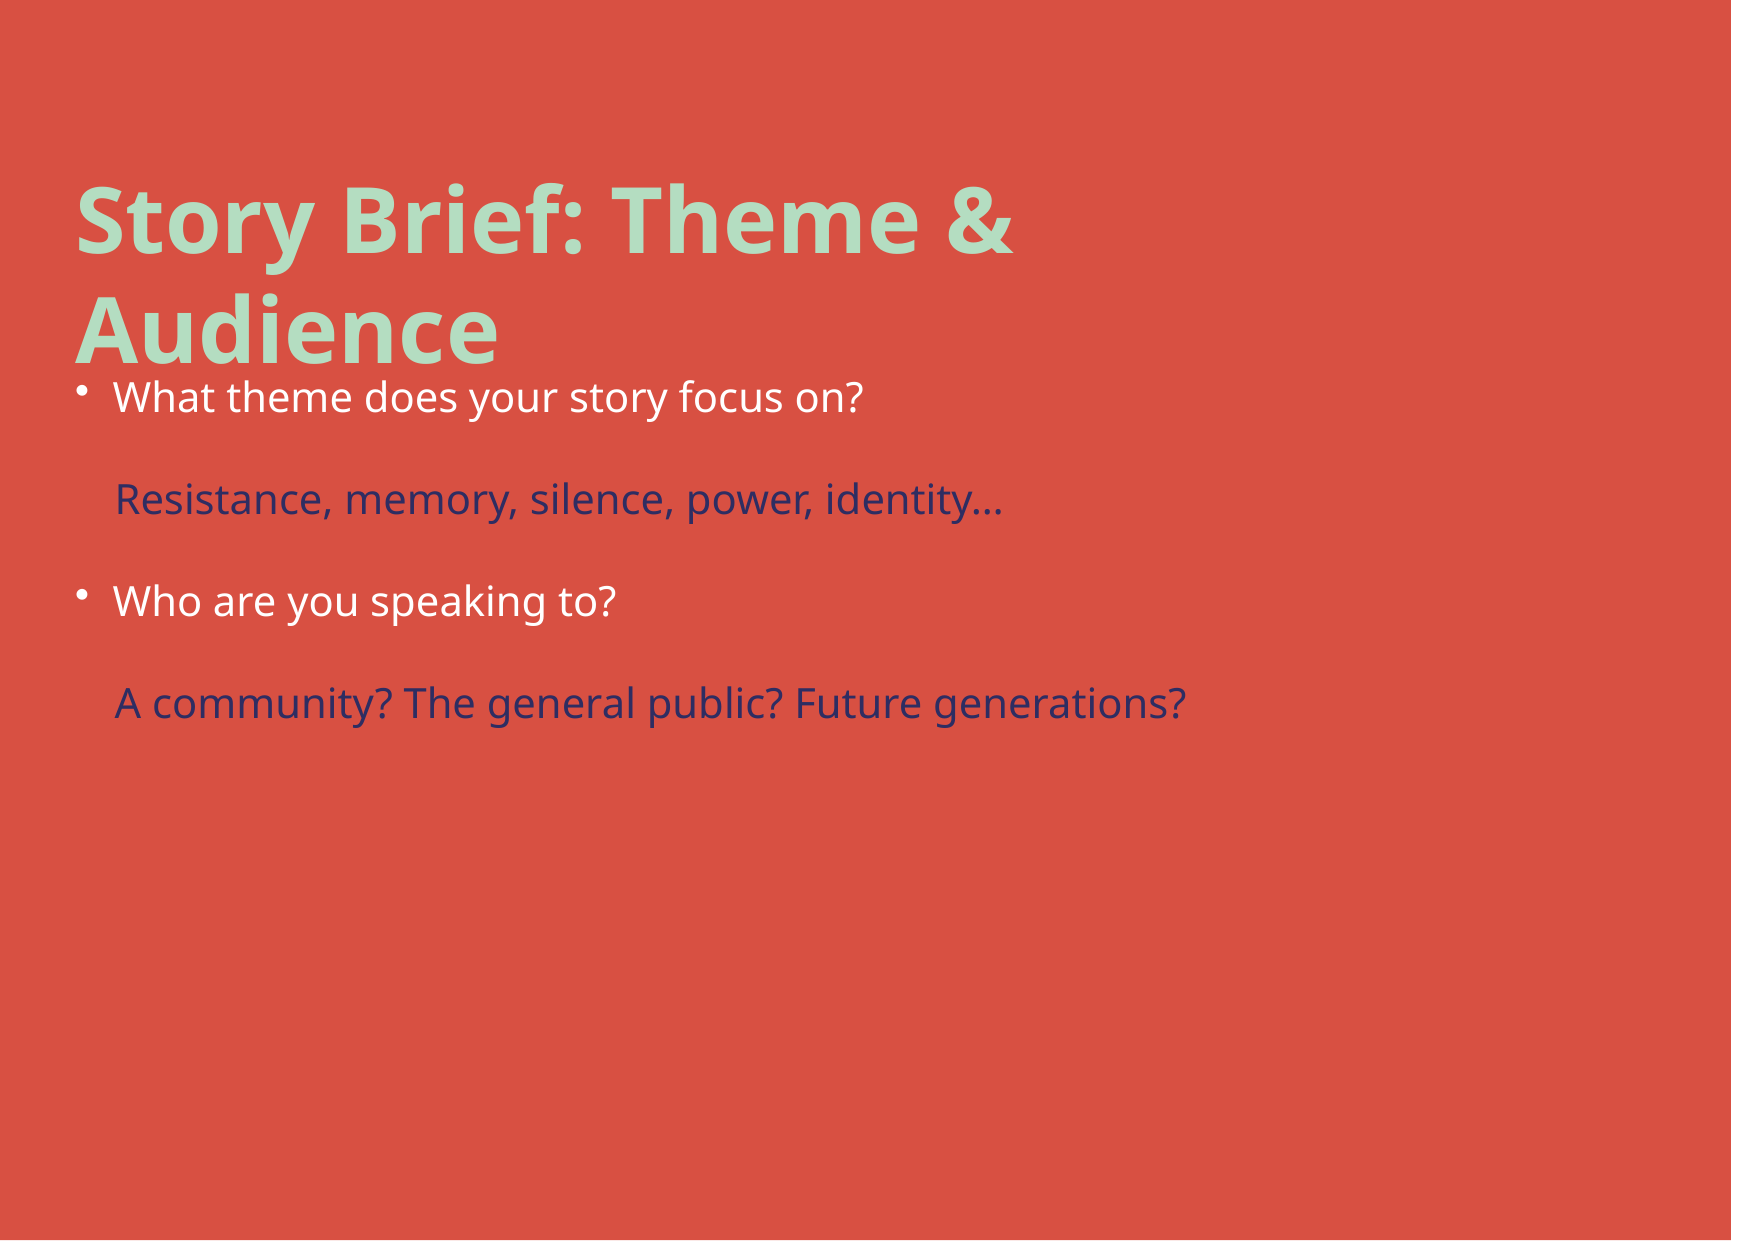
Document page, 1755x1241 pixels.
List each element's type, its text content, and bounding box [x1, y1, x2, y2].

title Story Brief: Theme & Audience [72, 159, 1428, 368]
text_box What theme does your story focus on? Resistance, memory, silence, power, identity… Who are you speaking to? A community? The general public? Future generations? [72, 368, 1456, 728]
text_box [0, 0, 1731, 1241]
